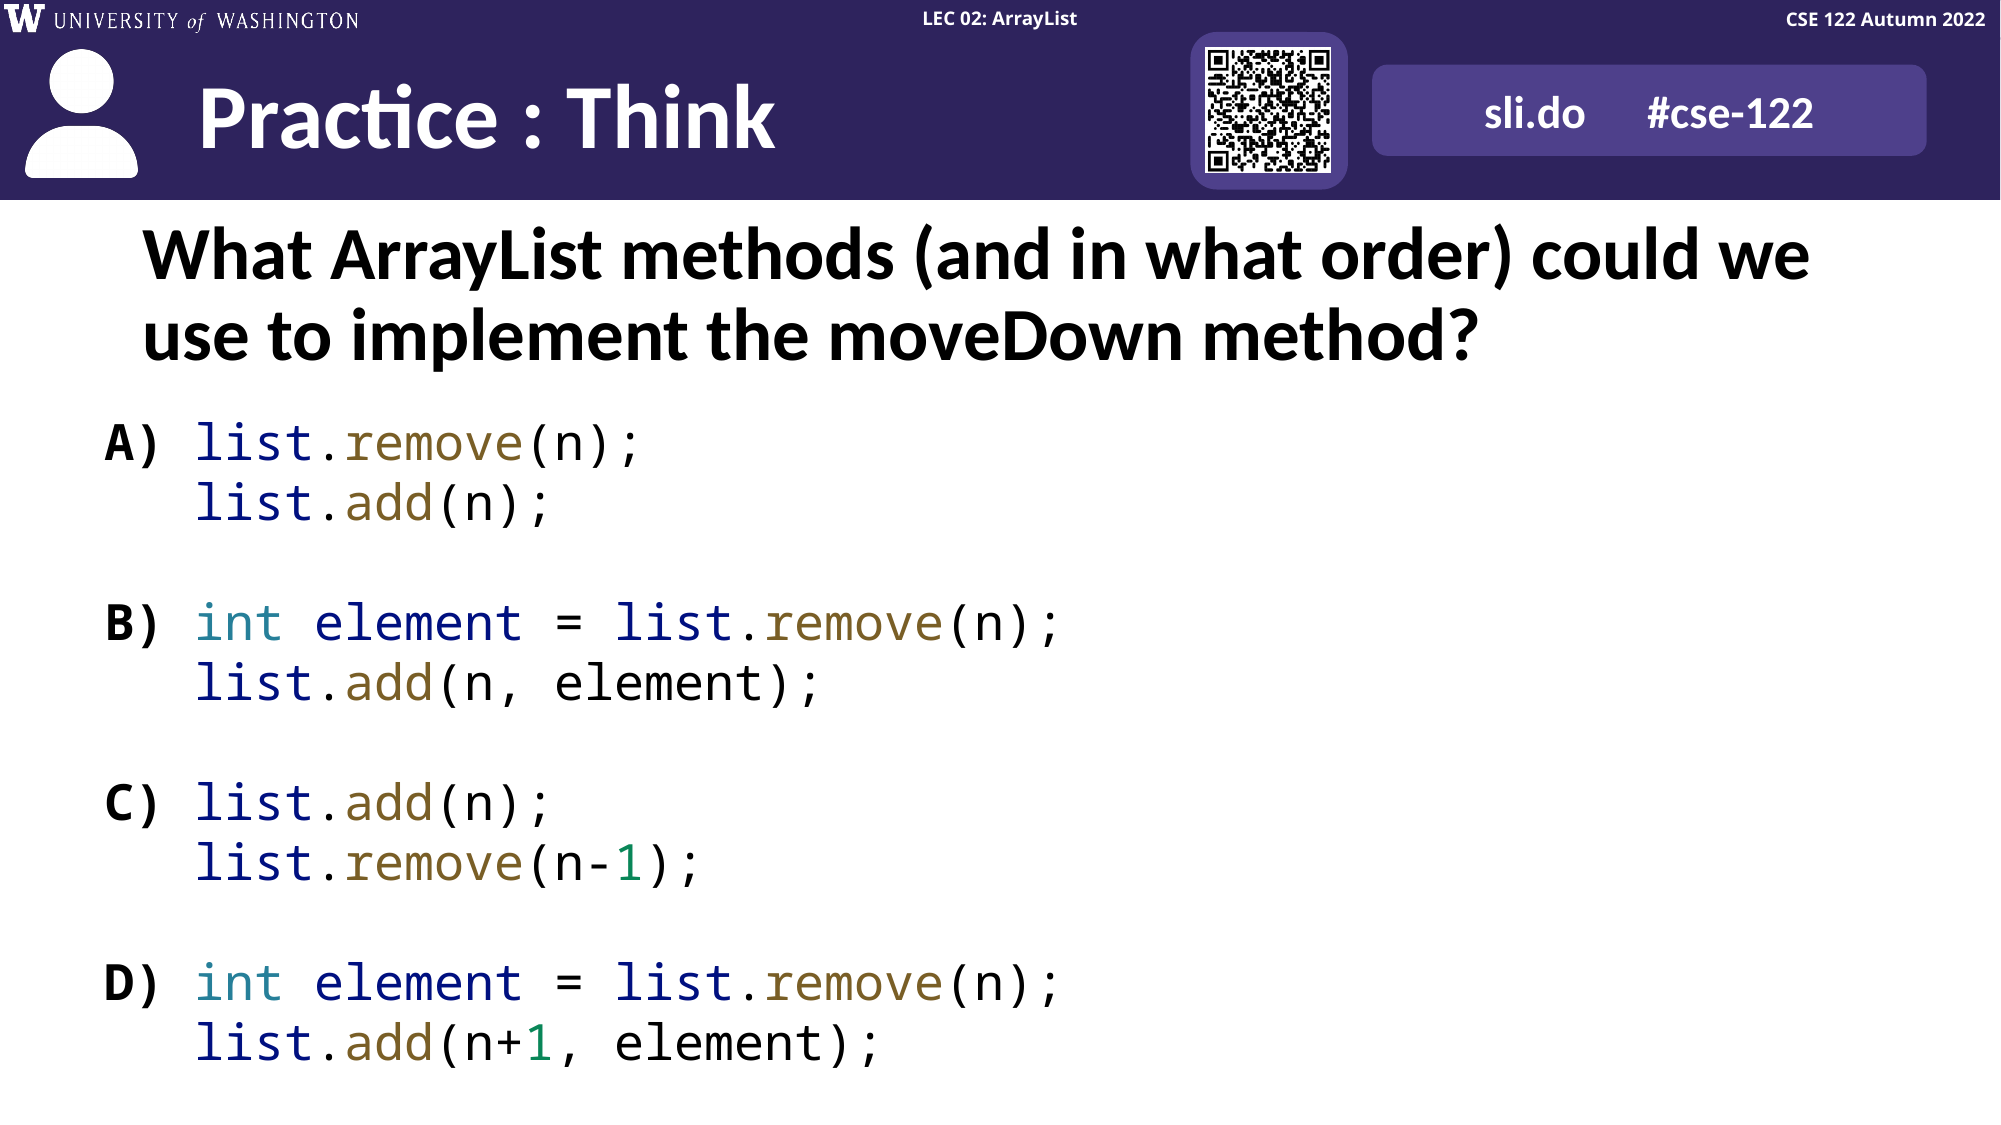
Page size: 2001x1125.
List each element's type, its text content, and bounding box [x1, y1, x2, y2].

picture [4, 4, 358, 33]
picture [1205, 47, 1331, 173]
text_box A) list.remove(n); list.add(n); B) int element = list.remove(n); list.add(n, element); C) list.add(n); list.remove(n-1); D) int element = list.remove(n); list.add(n+1, element); [89, 402, 1878, 1078]
title What ArrayList methods (and in what order) could we use to implement the moveDown method? [127, 232, 1863, 359]
picture [25, 49, 138, 178]
